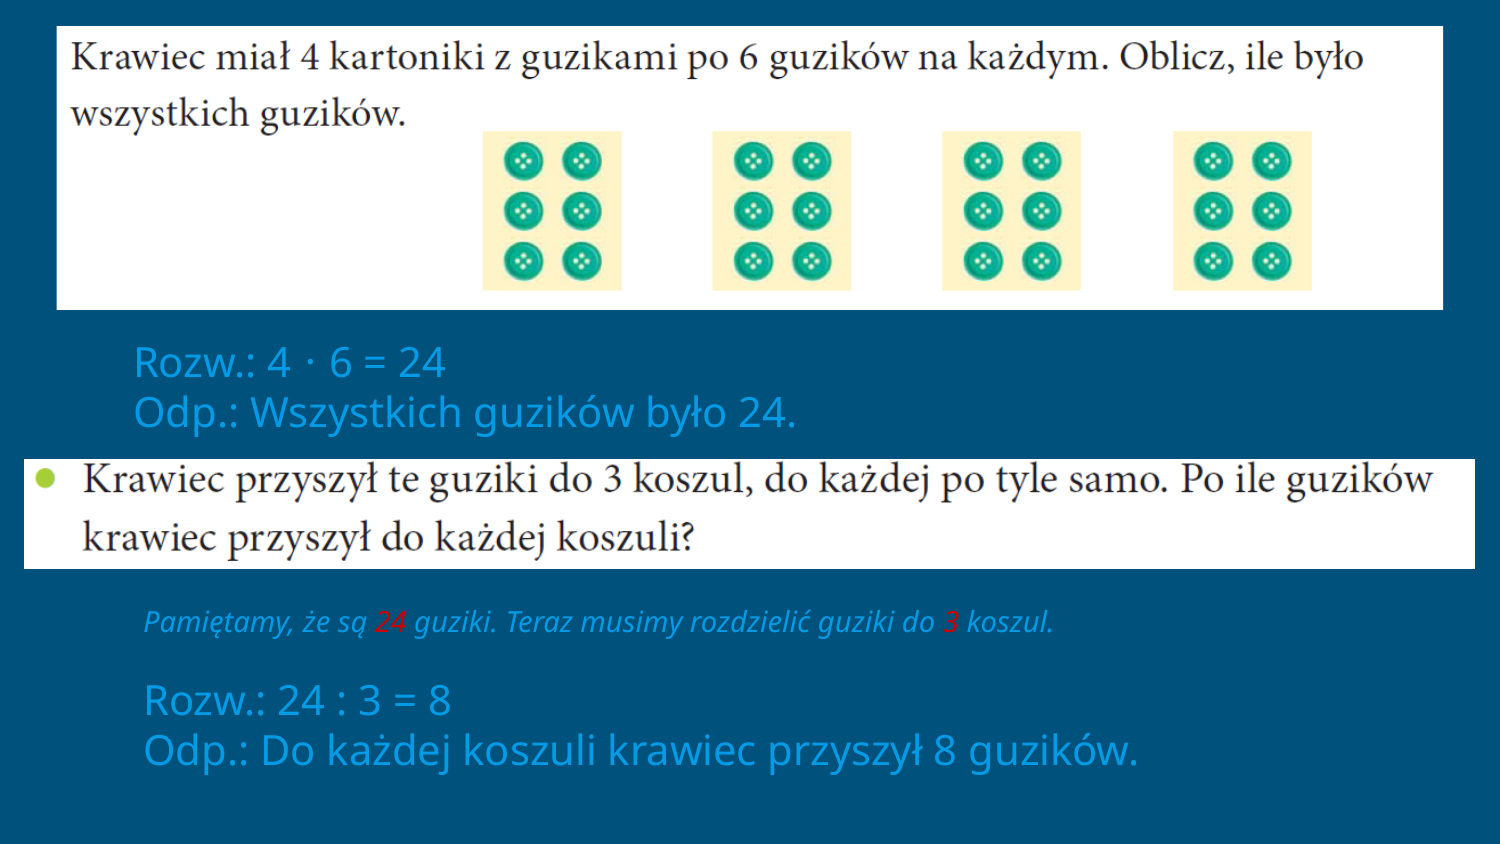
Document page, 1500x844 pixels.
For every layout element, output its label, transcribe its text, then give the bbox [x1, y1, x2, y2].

text_box Rozw.: 4 𑁦 6 = 24 Odp.: Wszystkich guzików było 24. [118, 321, 1409, 451]
text_box Pamiętamy, że są 24 guziki. Teraz musimy rozdzielić guziki do 3 koszul. Rozw.: 24 : 3 = 8 Odp.: Do każdej koszuli krawiec przyszył 8 guzików. [128, 588, 1250, 804]
picture [57, 27, 1443, 309]
picture [25, 460, 1474, 568]
